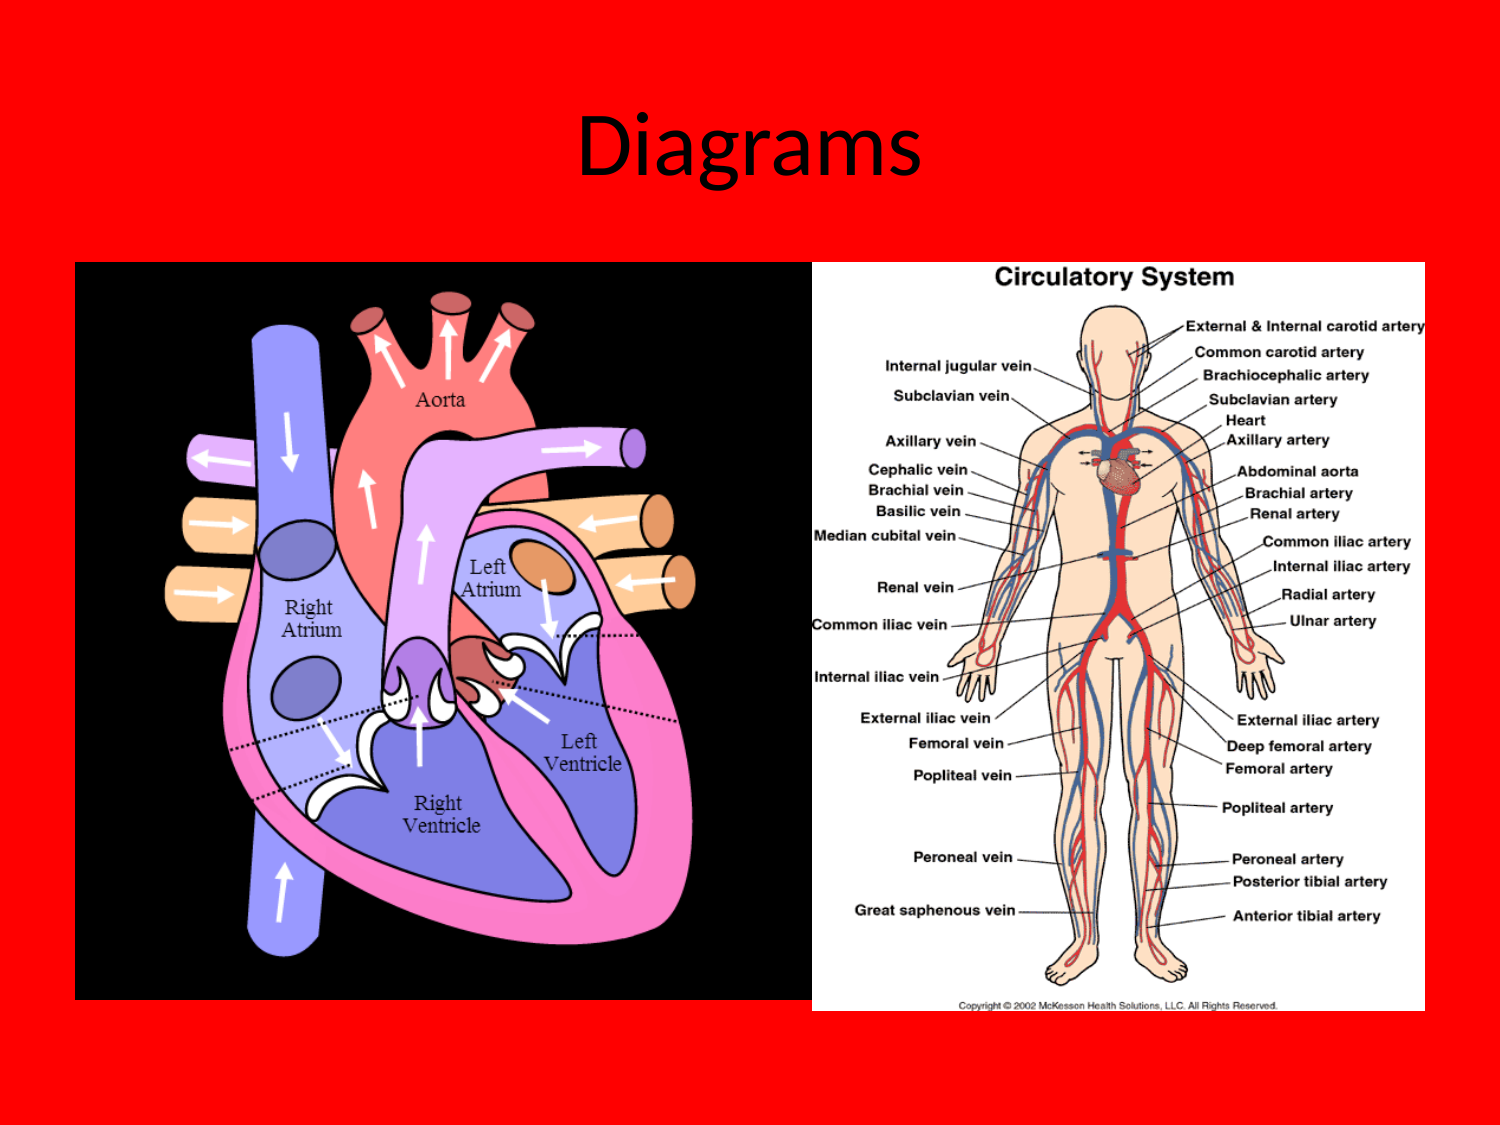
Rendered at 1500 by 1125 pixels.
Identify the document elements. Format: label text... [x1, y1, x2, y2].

title Diagrams [75, 45, 1425, 233]
picture [74, 262, 1426, 1012]
